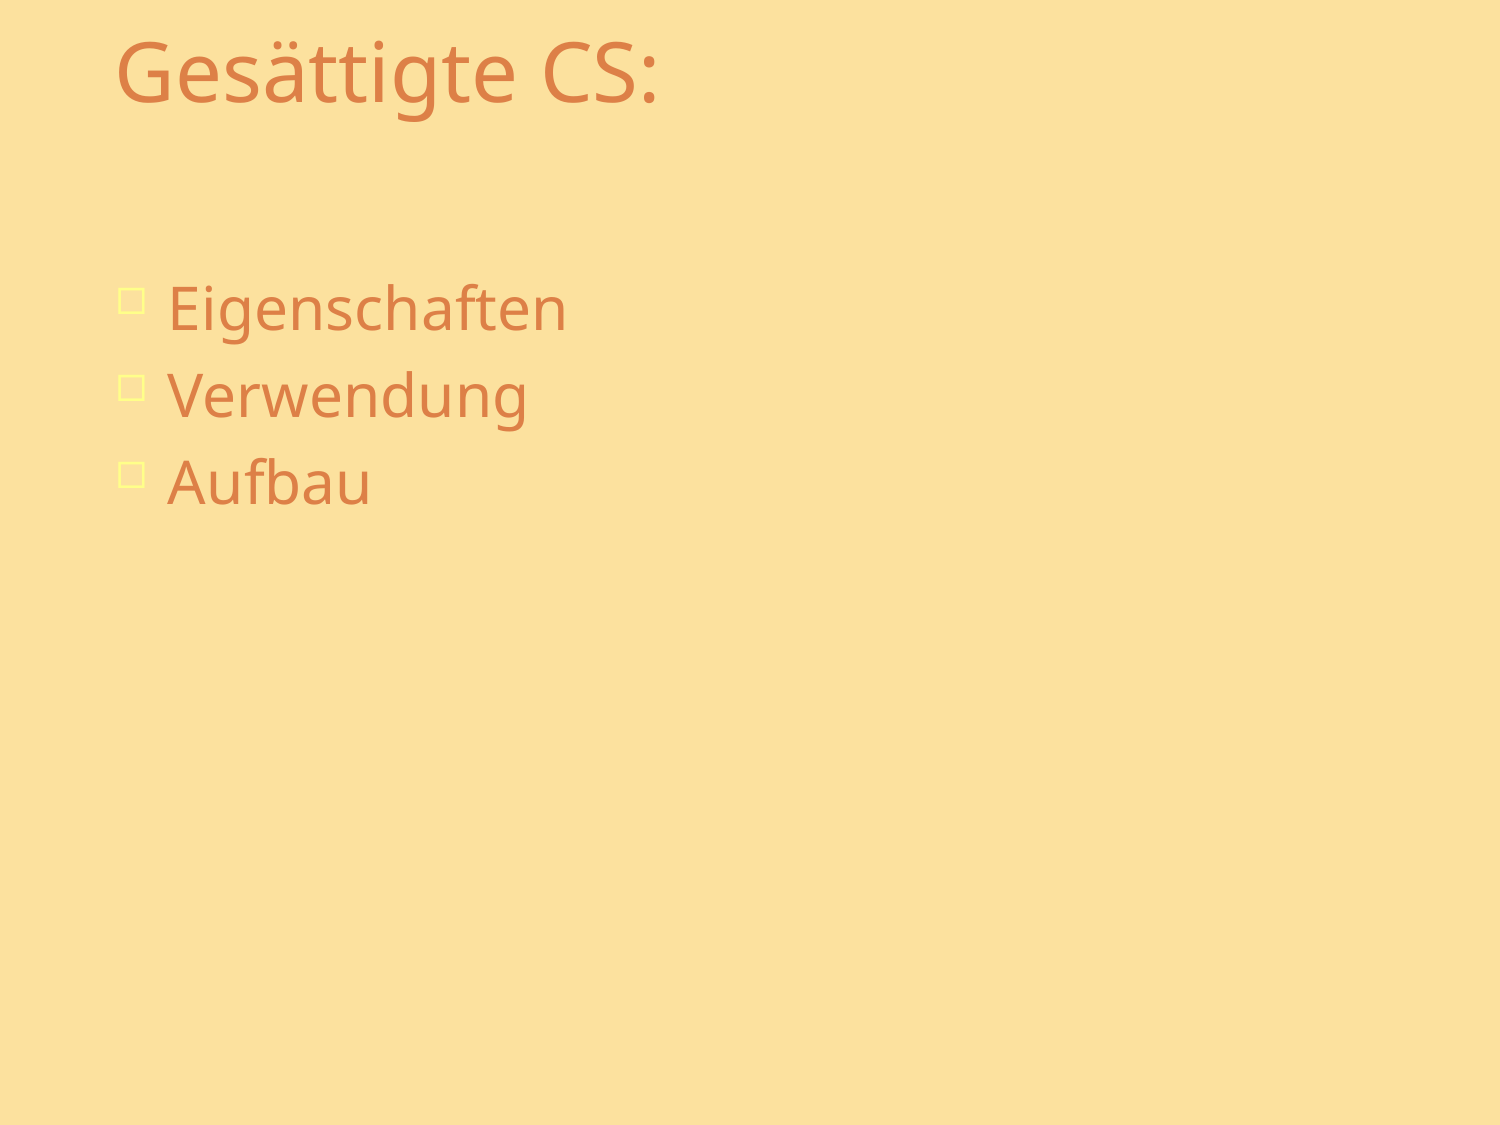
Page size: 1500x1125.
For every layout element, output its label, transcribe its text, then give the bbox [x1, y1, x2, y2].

title Gesättigte CS: [99, 37, 1438, 201]
list Eigenschaften Verwendung Aufbau [100, 262, 1439, 1006]
